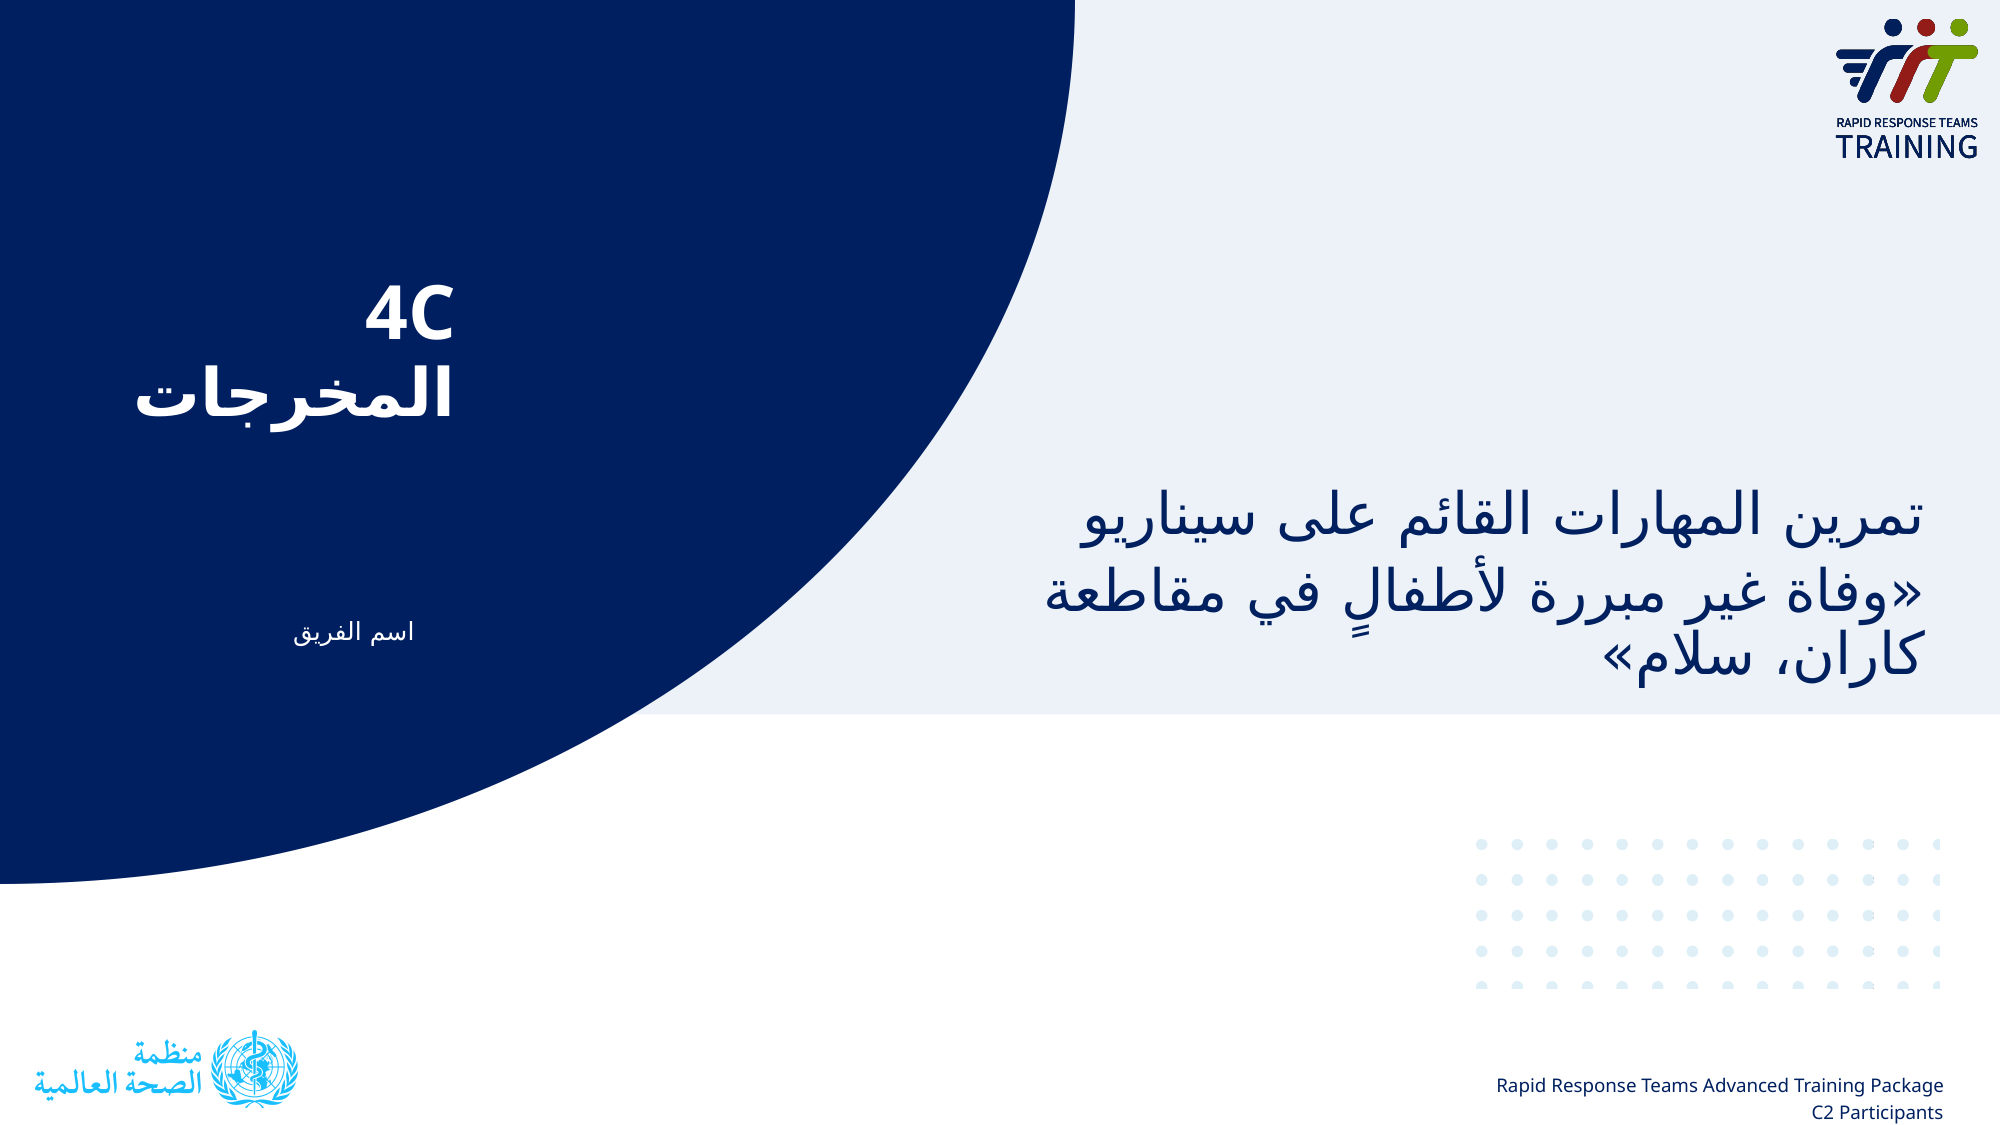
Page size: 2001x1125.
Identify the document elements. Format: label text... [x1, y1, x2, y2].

title اسم الفريق [89, 561, 423, 657]
list تمرين المهارات القائم على سيناريو «وفاة غير مبررة لأطفالٍ في مقاطعة كاران، سلام» [944, 476, 1934, 698]
text_box المخرجات [111, 368, 464, 477]
picture [1835, 19, 1978, 167]
picture [35, 1030, 298, 1108]
picture [0, 0, 1075, 884]
picture [1476, 839, 1940, 989]
text_box 4C [111, 263, 464, 368]
